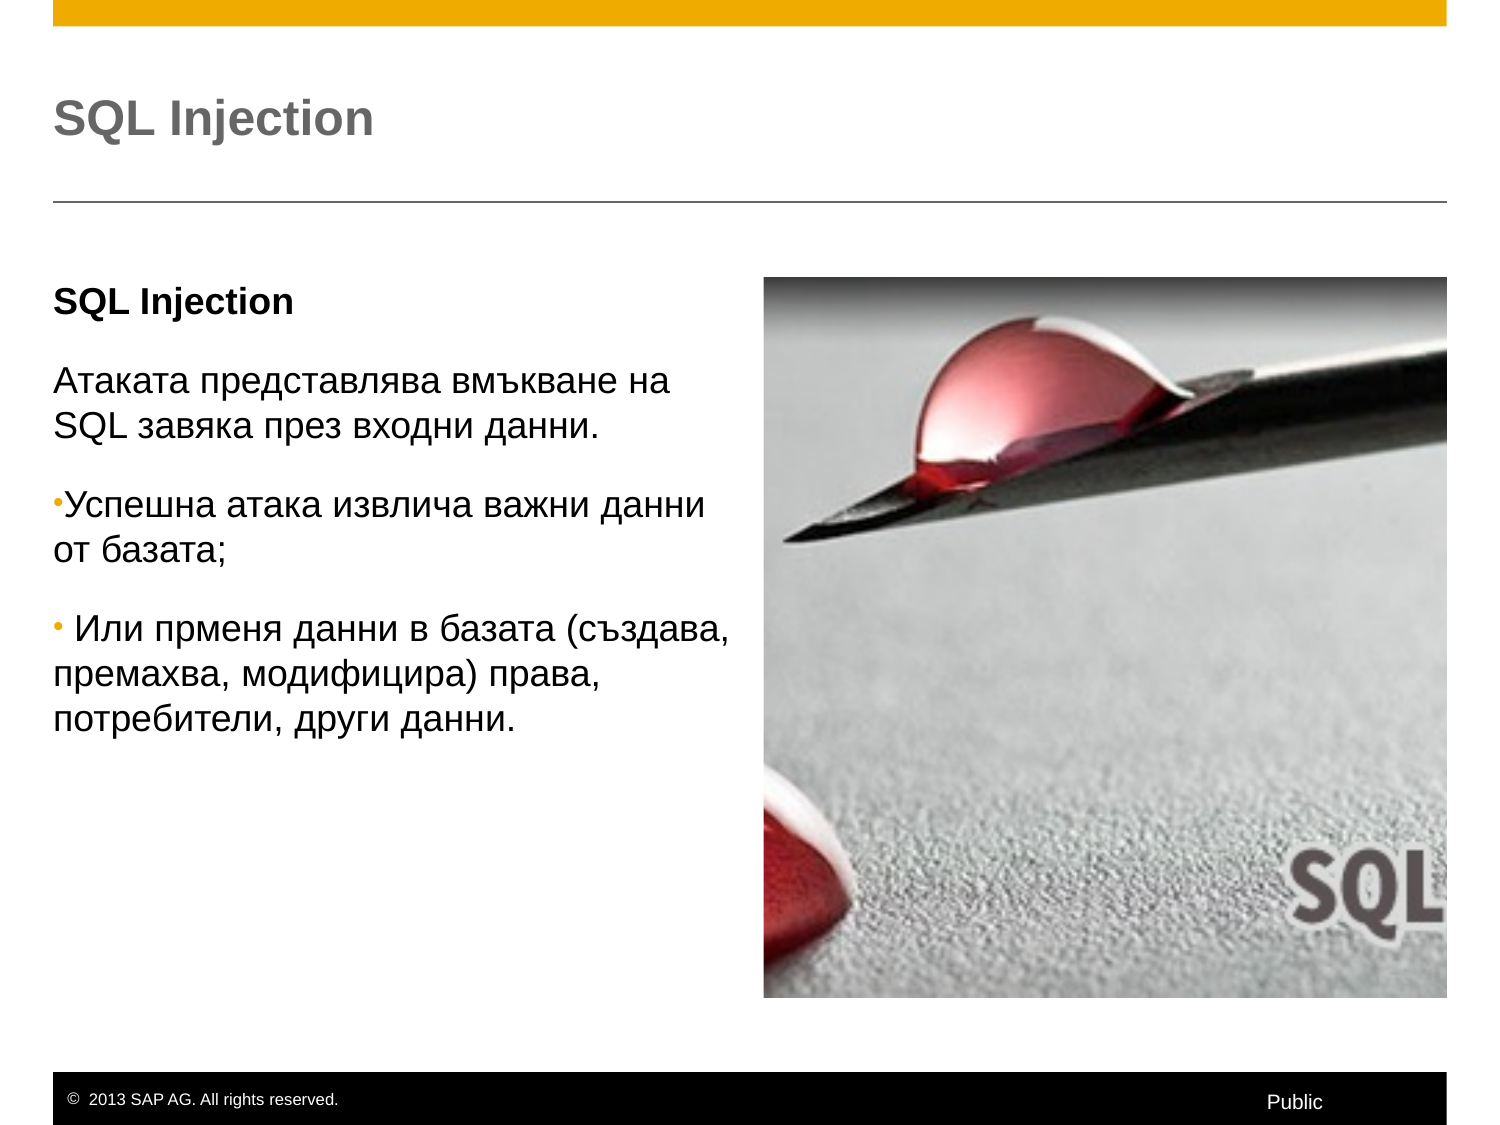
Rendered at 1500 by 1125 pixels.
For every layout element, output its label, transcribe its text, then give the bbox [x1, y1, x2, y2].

list SQL Injection Атаката представлява вмъкване на SQL завяка през входни данни. Успешна атака извлича важни данни от базата; Или прменя данни в базата (създава, премахва, модифицира) права, потребители, други данни. [53, 277, 737, 998]
picture [763, 277, 1448, 999]
title SQL Injection [53, 53, 1447, 178]
